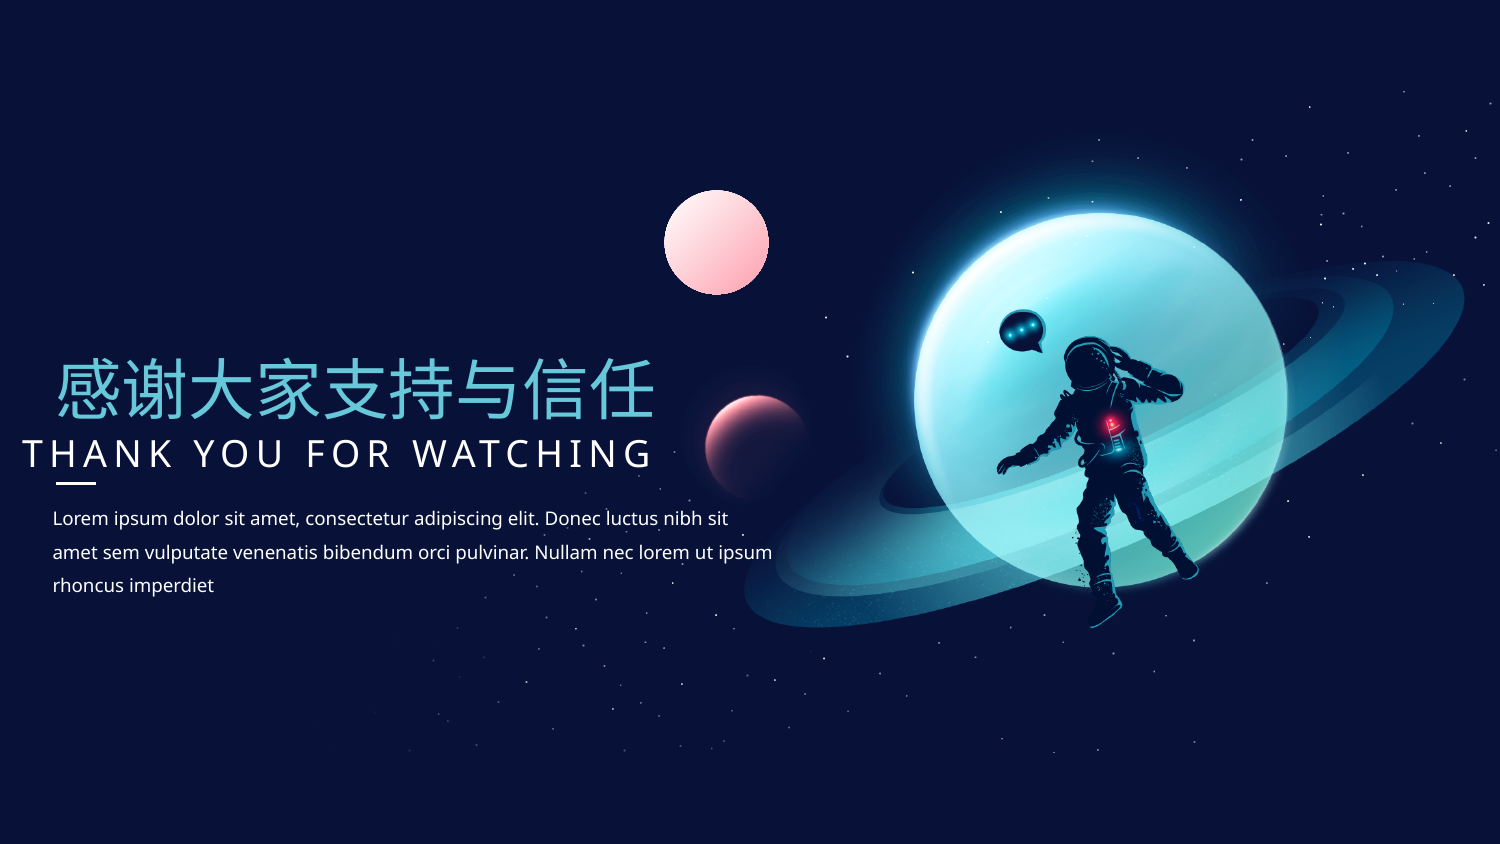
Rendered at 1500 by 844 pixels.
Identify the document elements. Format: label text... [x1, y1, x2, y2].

text_box 感谢大家支持与信任 [40, 340, 671, 436]
text_box THANK YOU FOR WATCHING [7, 422, 666, 483]
text_box Lorem ipsum dolor sit amet, consectetur adipiscing elit. Donec luctus nibh sit amet sem vulputate venenatis bibendum orci pulvinar. Nullam nec lorem ut ipsum rhoncus imperdiet [37, 488, 790, 605]
text_box [663, 189, 770, 296]
picture [5, 37, 1499, 753]
